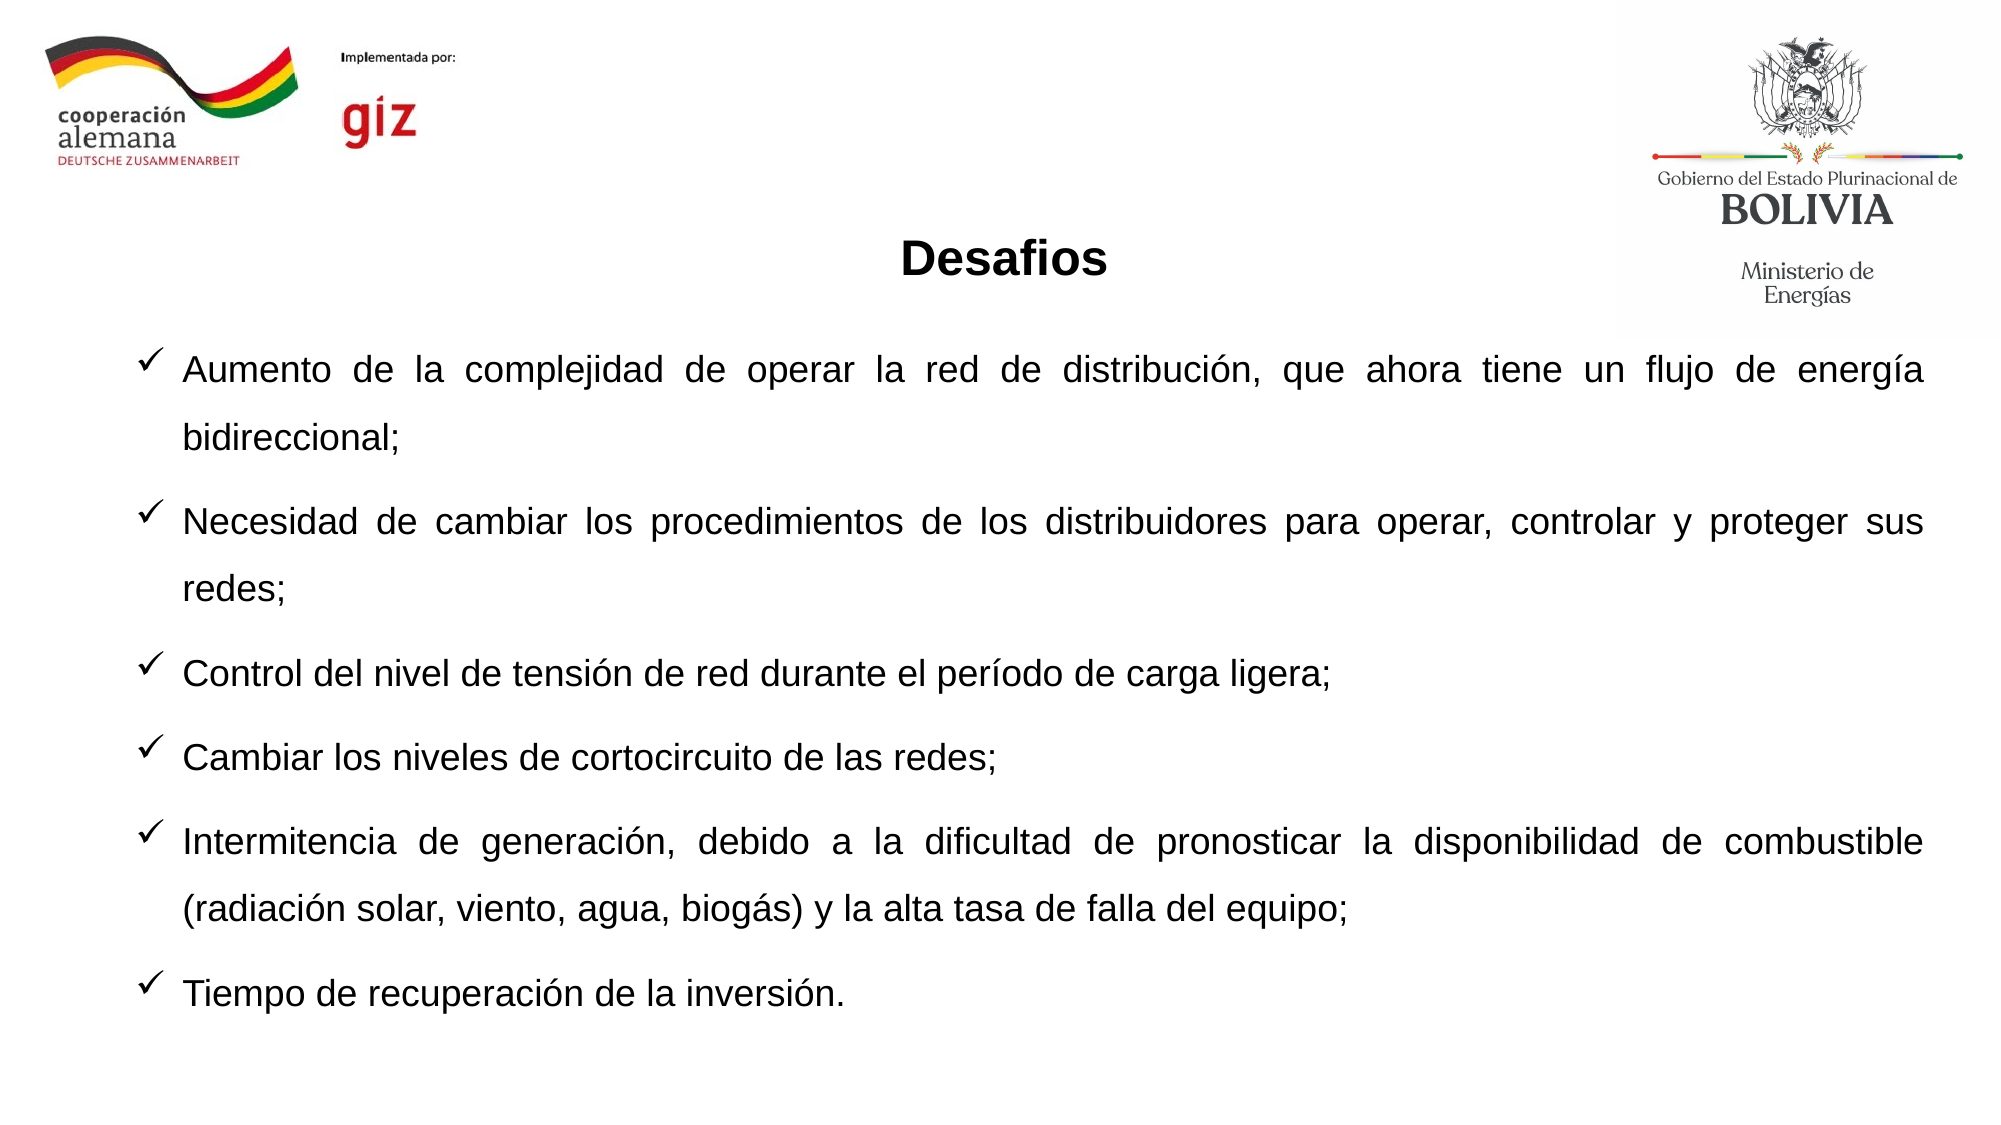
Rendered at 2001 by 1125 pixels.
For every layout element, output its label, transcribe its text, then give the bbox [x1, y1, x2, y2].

picture [16, 0, 483, 199]
picture [1615, 0, 2000, 341]
text_box Aumento de la complejidad de operar la red de distribución, que ahora tiene un flujo de energía bidireccional; Necesidad de cambiar los procedimientos de los distribuidores para operar, controlar y proteger sus redes; Control del nivel de tensión de red durante el período de carga ligera; Cambiar los niveles de cortocircuito de las redes; Intermitencia de generación, debido a la dificultad de pronosticar la disponibilidad de combustible (radiación solar, viento, agua, biogás) y la alta tasa de falla del equipo; Tiempo de recuperación de la inversión. [45, 315, 1940, 1021]
text_box Desafios [501, 214, 1433, 293]
